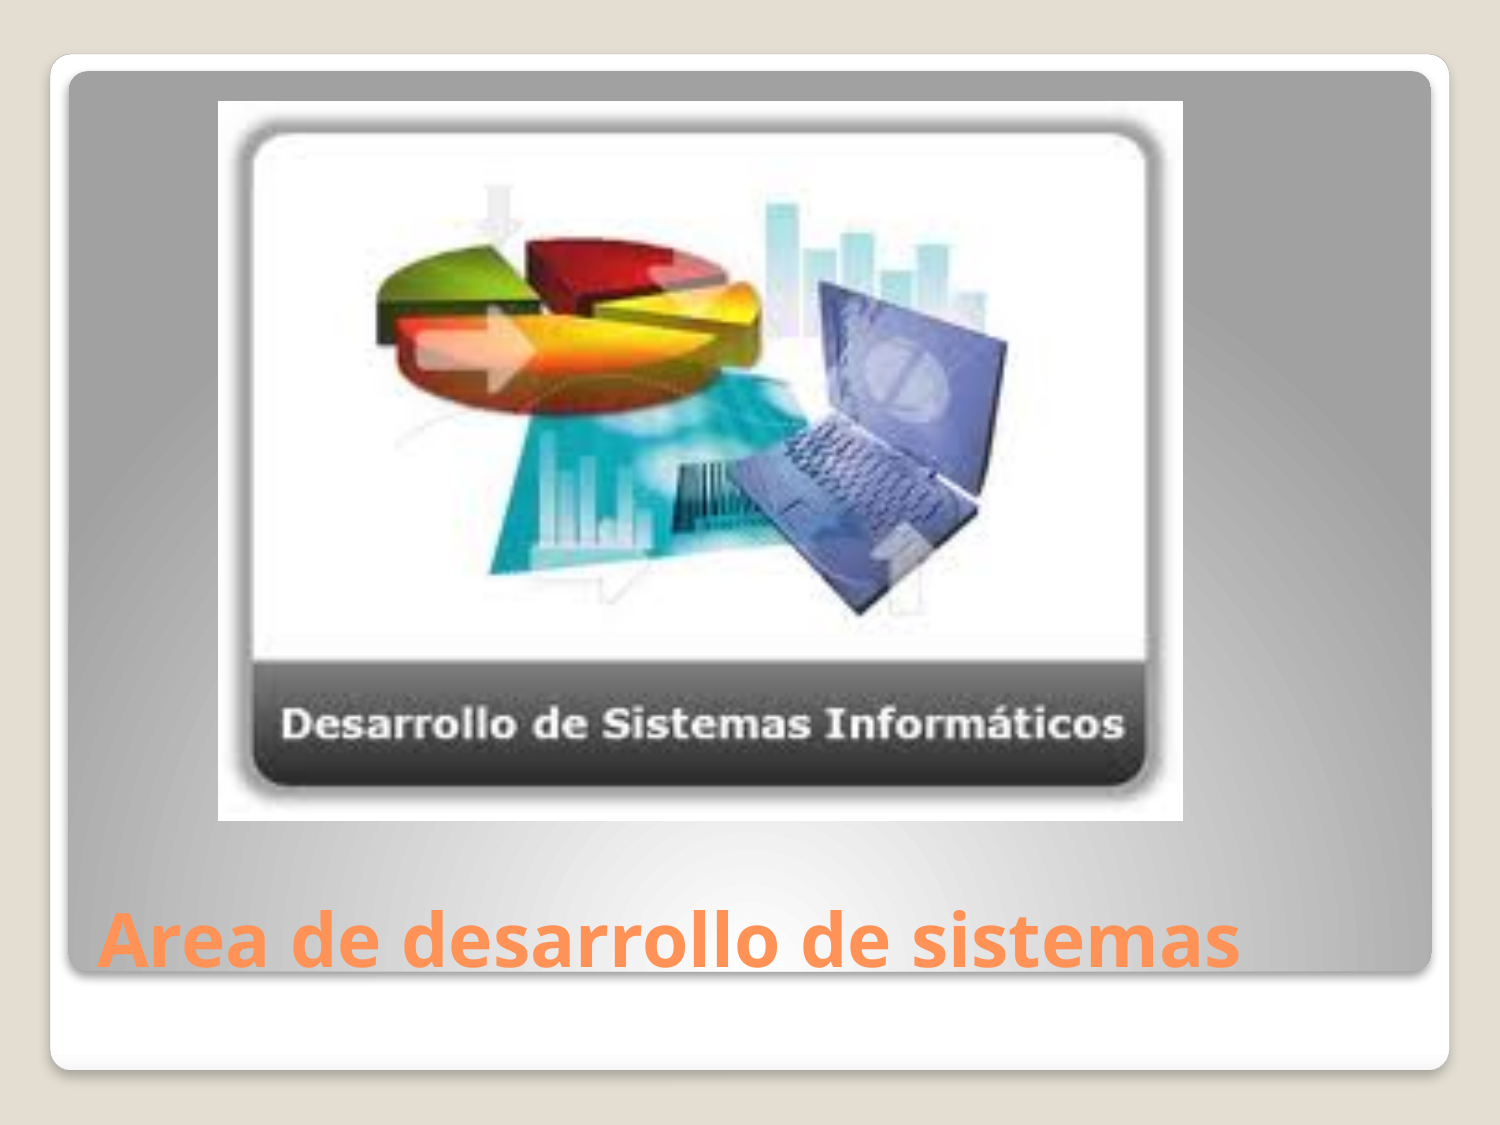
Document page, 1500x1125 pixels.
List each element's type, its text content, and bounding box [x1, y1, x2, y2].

title Area de desarrollo de sistemas [82, 817, 1425, 990]
picture [218, 101, 1183, 822]
